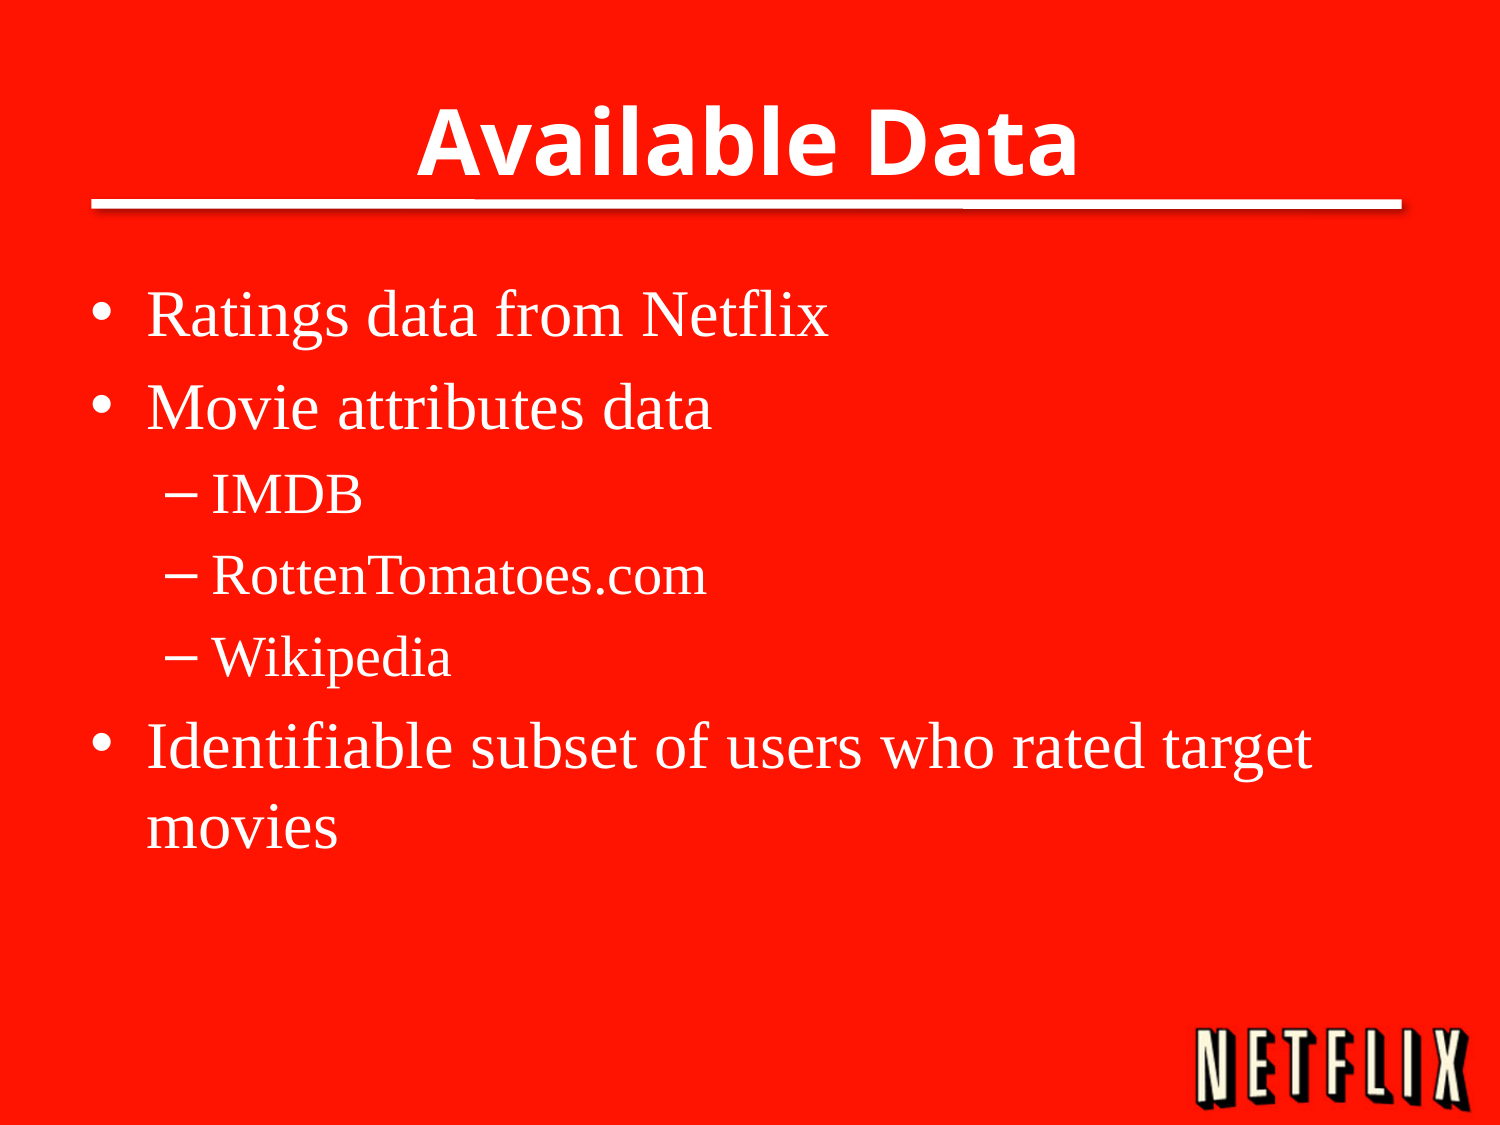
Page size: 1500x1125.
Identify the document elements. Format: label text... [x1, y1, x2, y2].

picture [1162, 1012, 1500, 1125]
title Available Data [75, 45, 1425, 233]
list Ratings data from Netflix Movie attributes data IMDB RottenTomatoes.com Wikipedia Identifiable subset of users who rated target movies [75, 262, 1425, 1005]
